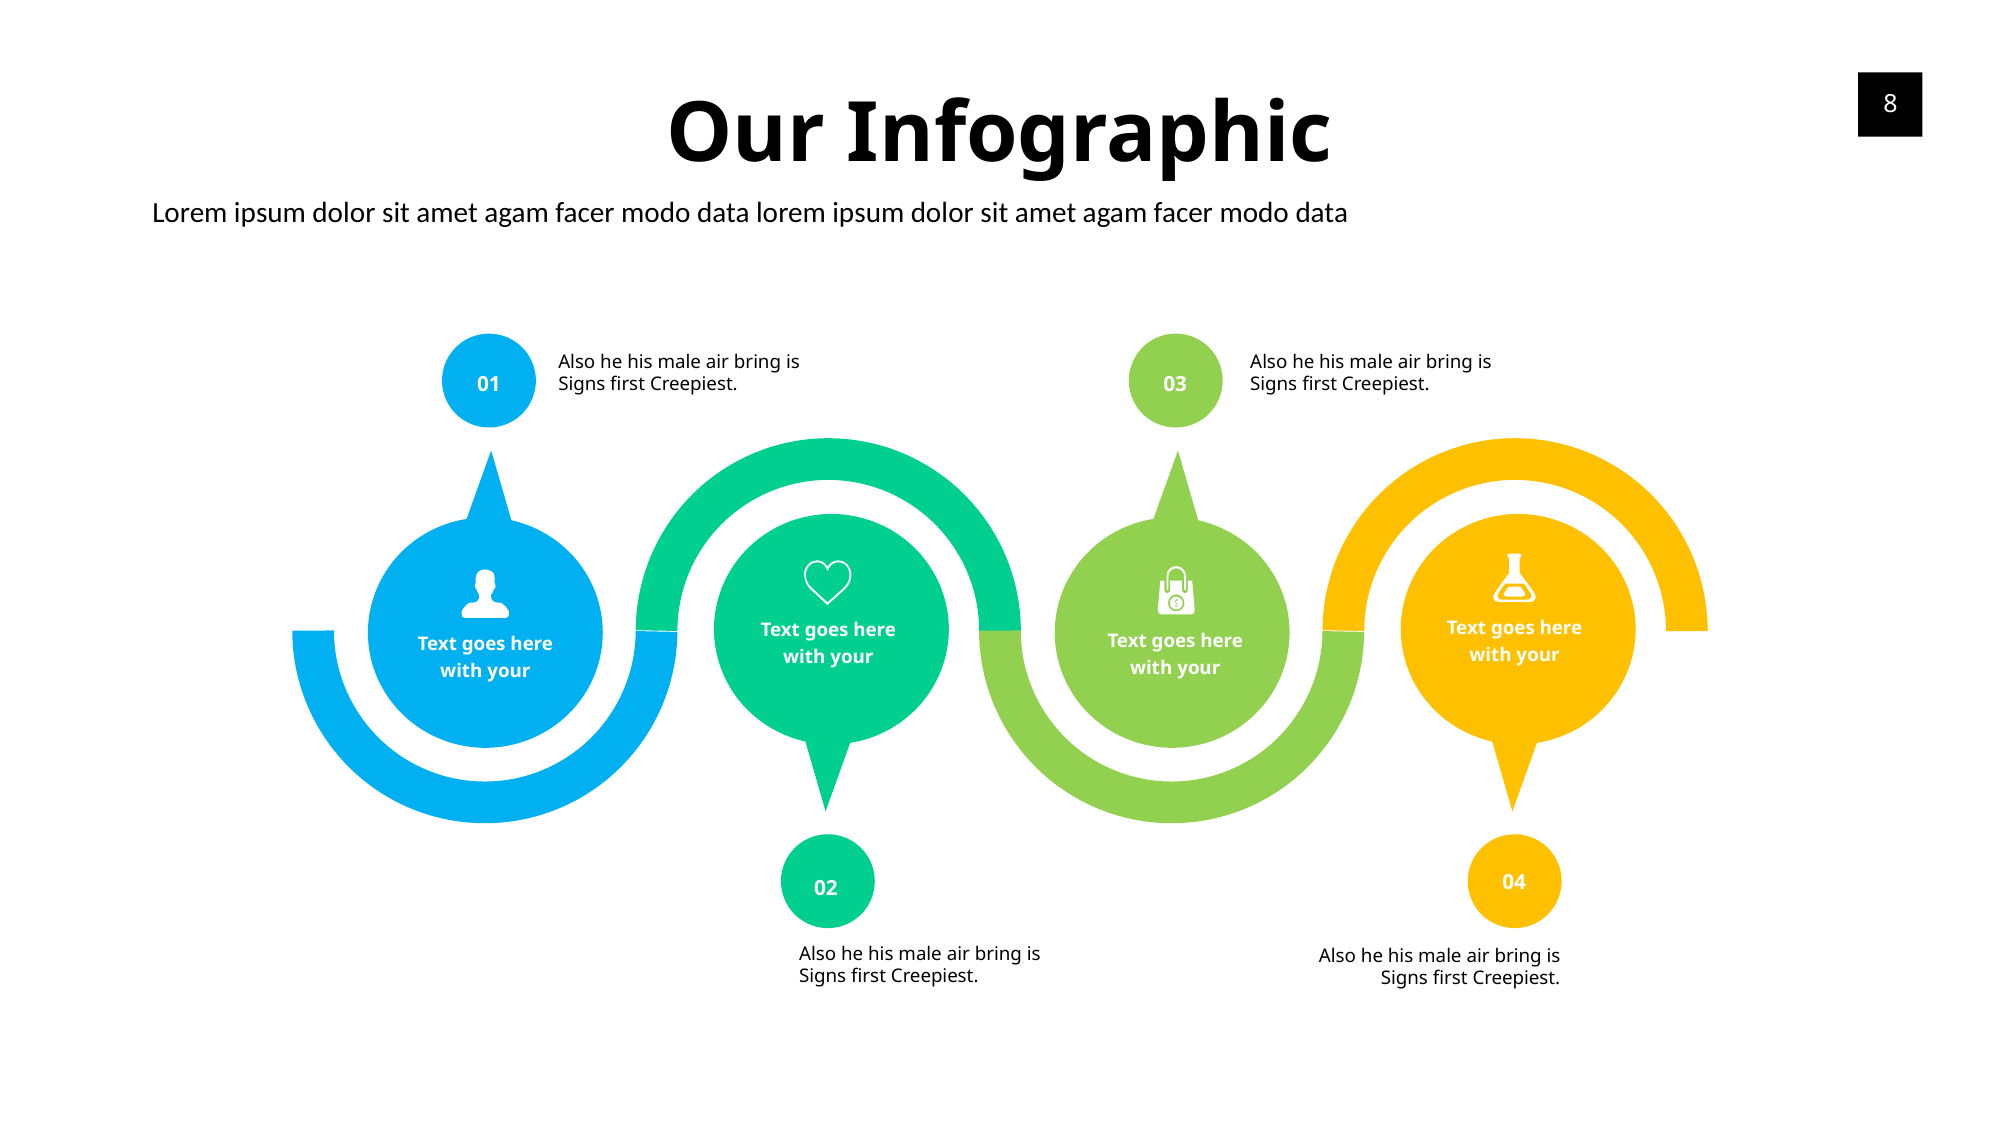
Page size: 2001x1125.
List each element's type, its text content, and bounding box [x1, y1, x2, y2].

slide_number 8 [1863, 78, 1927, 130]
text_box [313, 333, 1687, 997]
subtitle Lorem ipsum dolor sit amet agam facer modo data lorem ipsum dolor sit amet agam facer modo data [137, 186, 1863, 227]
title Our Infographic [137, 78, 1863, 186]
